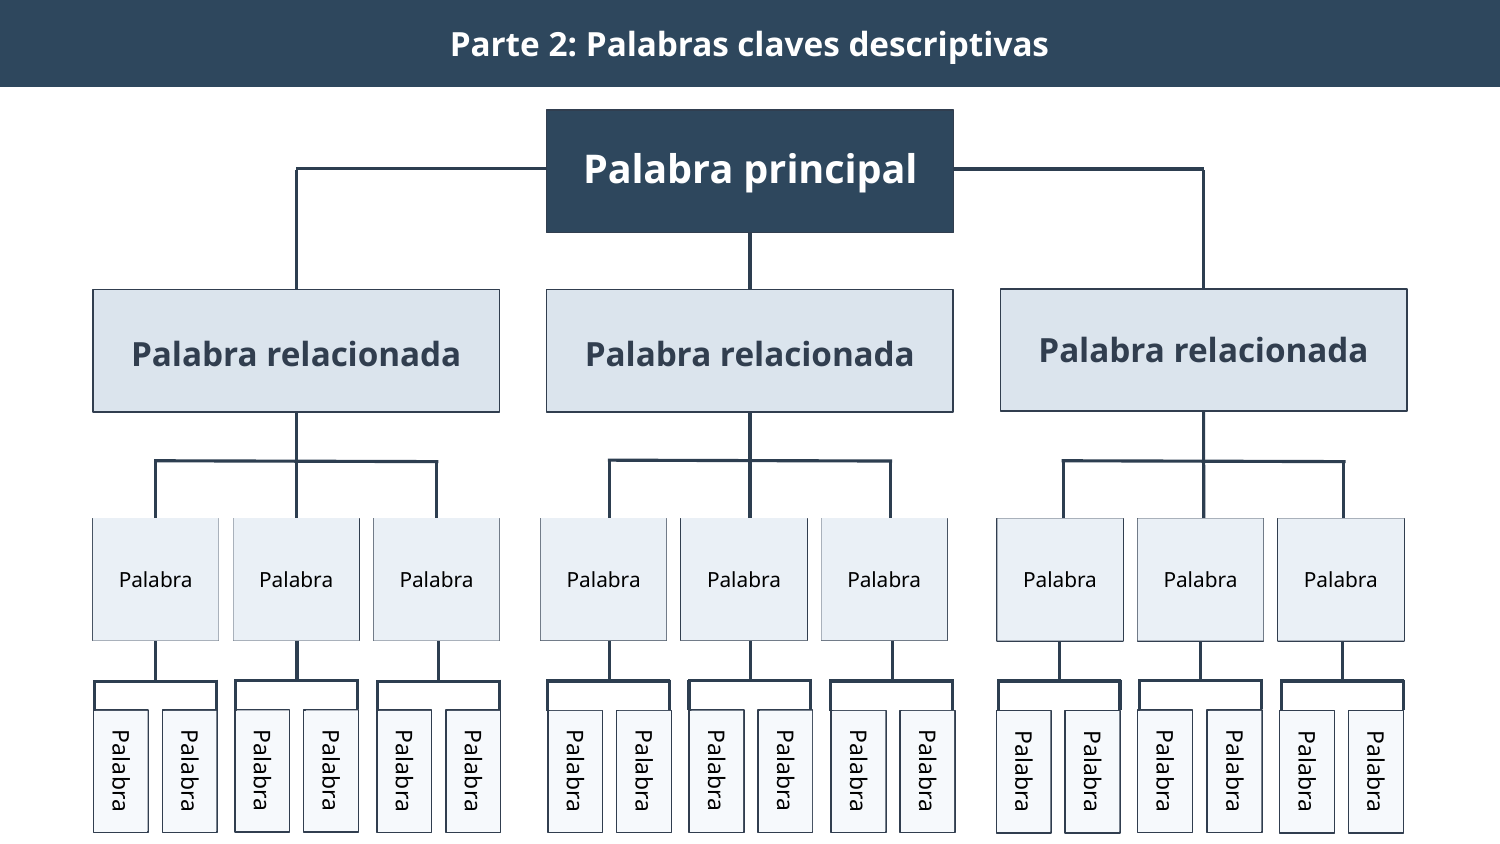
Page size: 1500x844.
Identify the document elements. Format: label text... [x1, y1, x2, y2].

text_box Palabra [164, 710, 217, 832]
text_box Palabra [998, 711, 1051, 832]
text_box Palabra [833, 710, 886, 832]
text_box Palabra [997, 518, 1123, 641]
text_box [376, 710, 432, 833]
text_box Palabra relacionada [99, 317, 291, 405]
text_box Palabra [447, 710, 500, 832]
text_box Palabra [691, 710, 744, 832]
text_box Parte 2: Palabras claves descriptivas [0, 0, 1500, 87]
text_box Palabra [540, 518, 667, 641]
text_box Palabra [902, 710, 955, 832]
text_box Palabra [373, 518, 500, 641]
text_box Palabra [681, 518, 807, 641]
text_box Palabra [1350, 711, 1403, 832]
text_box [754, 289, 954, 412]
text_box [301, 289, 500, 412]
text_box Palabra principal [553, 128, 948, 198]
text_box Palabra [618, 710, 671, 832]
text_box Palabra relacionada [301, 317, 494, 405]
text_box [1061, 384, 1346, 520]
text_box [92, 289, 291, 412]
text_box Palabra relacionada [553, 317, 745, 405]
text_box Palabra [1139, 710, 1192, 832]
text_box Palabra [821, 518, 948, 641]
text_box Palabra [1067, 711, 1120, 832]
text_box Palabra relacionada [1006, 313, 1401, 401]
text_box Palabra [305, 710, 358, 831]
text_box Palabra [549, 710, 602, 832]
text_box [546, 110, 954, 233]
text_box Palabra [1281, 711, 1334, 832]
text_box Palabra [92, 518, 219, 641]
text_box [546, 289, 745, 412]
text_box Palabra [760, 710, 813, 832]
text_box Palabra relacionada [754, 317, 947, 405]
text_box Palabra [379, 710, 431, 832]
text_box Palabra [236, 710, 289, 831]
text_box Palabra [1209, 710, 1262, 832]
text_box [1000, 288, 1407, 412]
text_box Palabra [95, 710, 148, 832]
text_box Palabra [1137, 527, 1264, 641]
text_box Palabra [1278, 518, 1404, 641]
text_box [757, 710, 813, 833]
text_box Palabra [233, 518, 359, 641]
